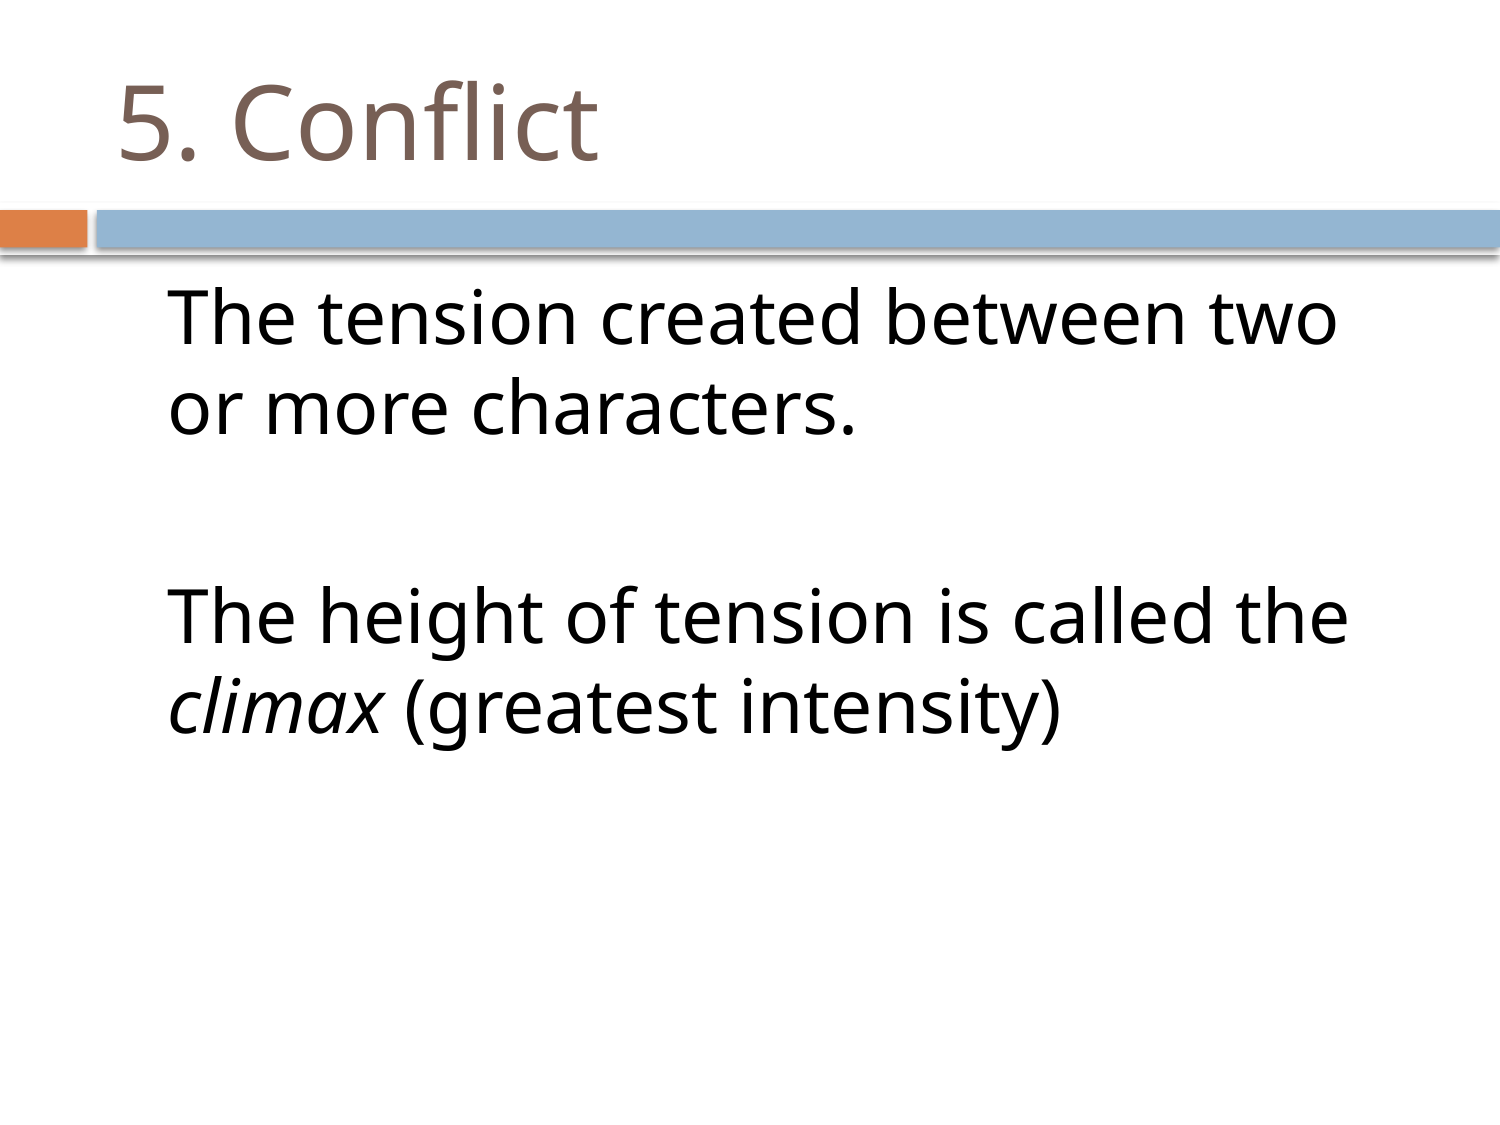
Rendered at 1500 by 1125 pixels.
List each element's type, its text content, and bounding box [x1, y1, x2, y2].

list The tension created between two or more characters. The height of tension is called the climax (greatest intensity) [100, 262, 1438, 1000]
title 5. Conflict [100, 37, 1438, 200]
